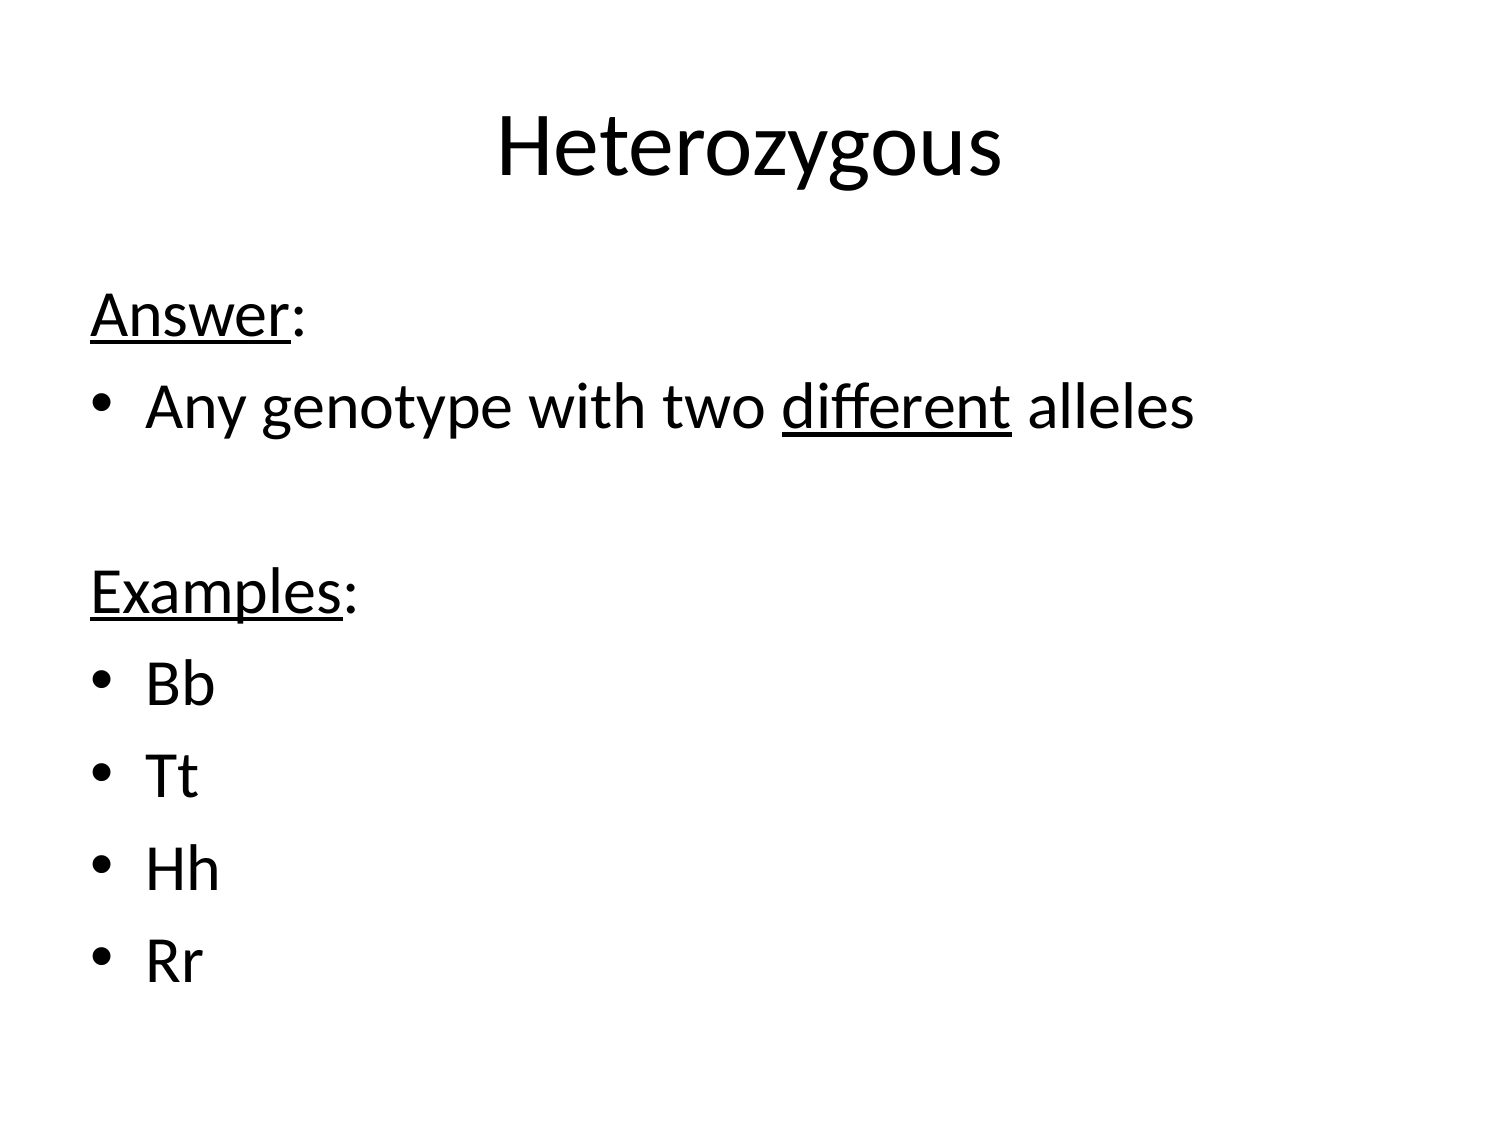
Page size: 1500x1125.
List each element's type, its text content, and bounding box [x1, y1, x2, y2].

list Answer: Any genotype with two different alleles Examples: Bb Tt Hh Rr [75, 262, 1425, 1005]
title Heterozygous [75, 45, 1425, 233]
